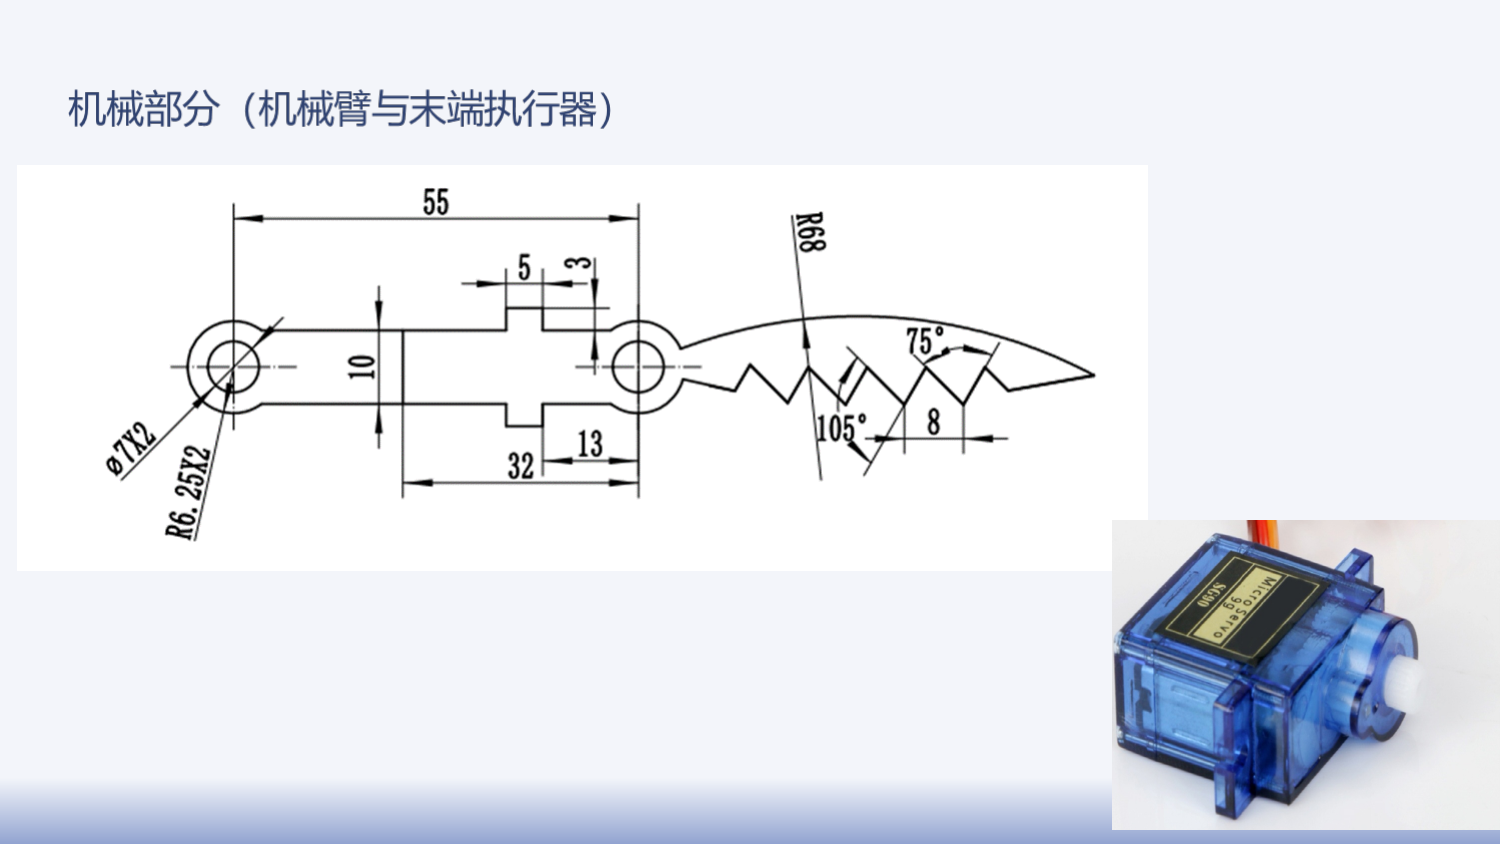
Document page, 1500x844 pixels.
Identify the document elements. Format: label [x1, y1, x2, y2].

picture [17, 165, 1500, 830]
picture [45, 72, 657, 154]
